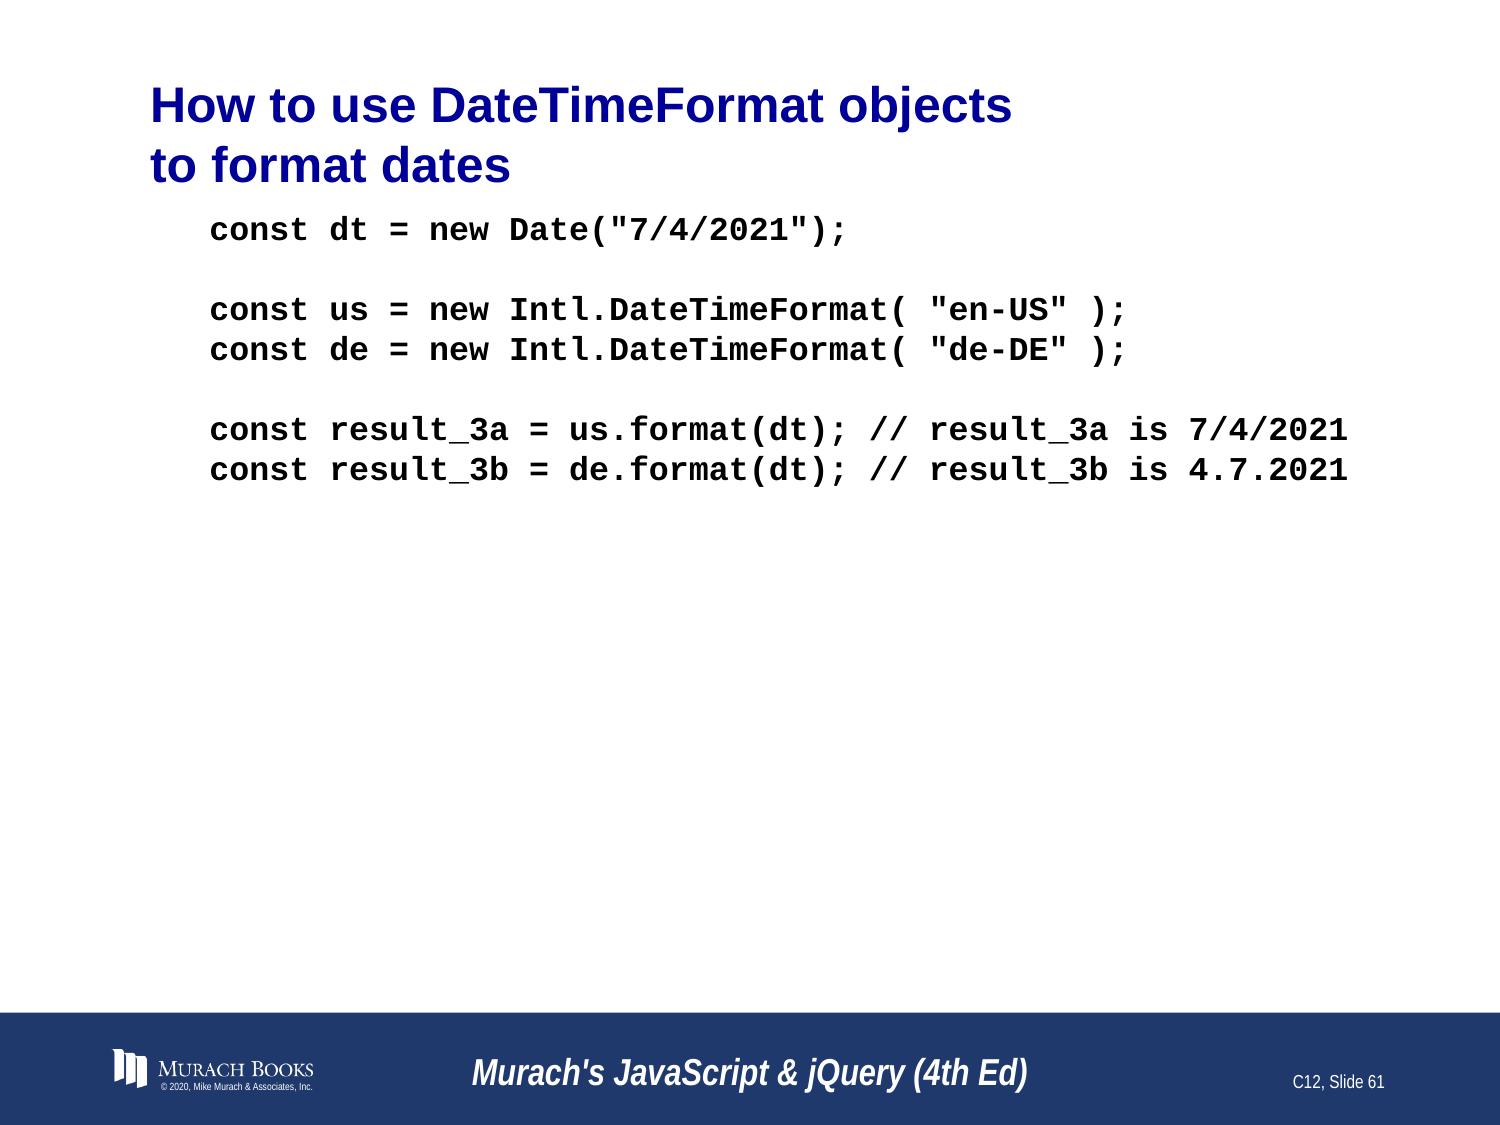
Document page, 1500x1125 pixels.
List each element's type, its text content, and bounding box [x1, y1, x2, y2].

list const dt = new Date("7/4/2021"); const us = new Intl.DateTimeFormat( "en-US" ); const de = new Intl.DateTimeFormat( "de-DE" ); const result_3a = us.format(dt); // result_3a is 7/4/2021 const result_3b = de.format(dt); // result_3b is 4.7.2021 [137, 200, 1375, 1000]
slide_number Murach's JavaScript & jQuery (4th Ed) [463, 1025, 1050, 1100]
title How to use DateTimeFormat objects to format dates [150, 72, 1350, 194]
footer © 2020, Mike Murach & Associates, Inc. [12, 1025, 463, 1100]
slide_number C12, Slide 61 [1087, 1025, 1400, 1100]
